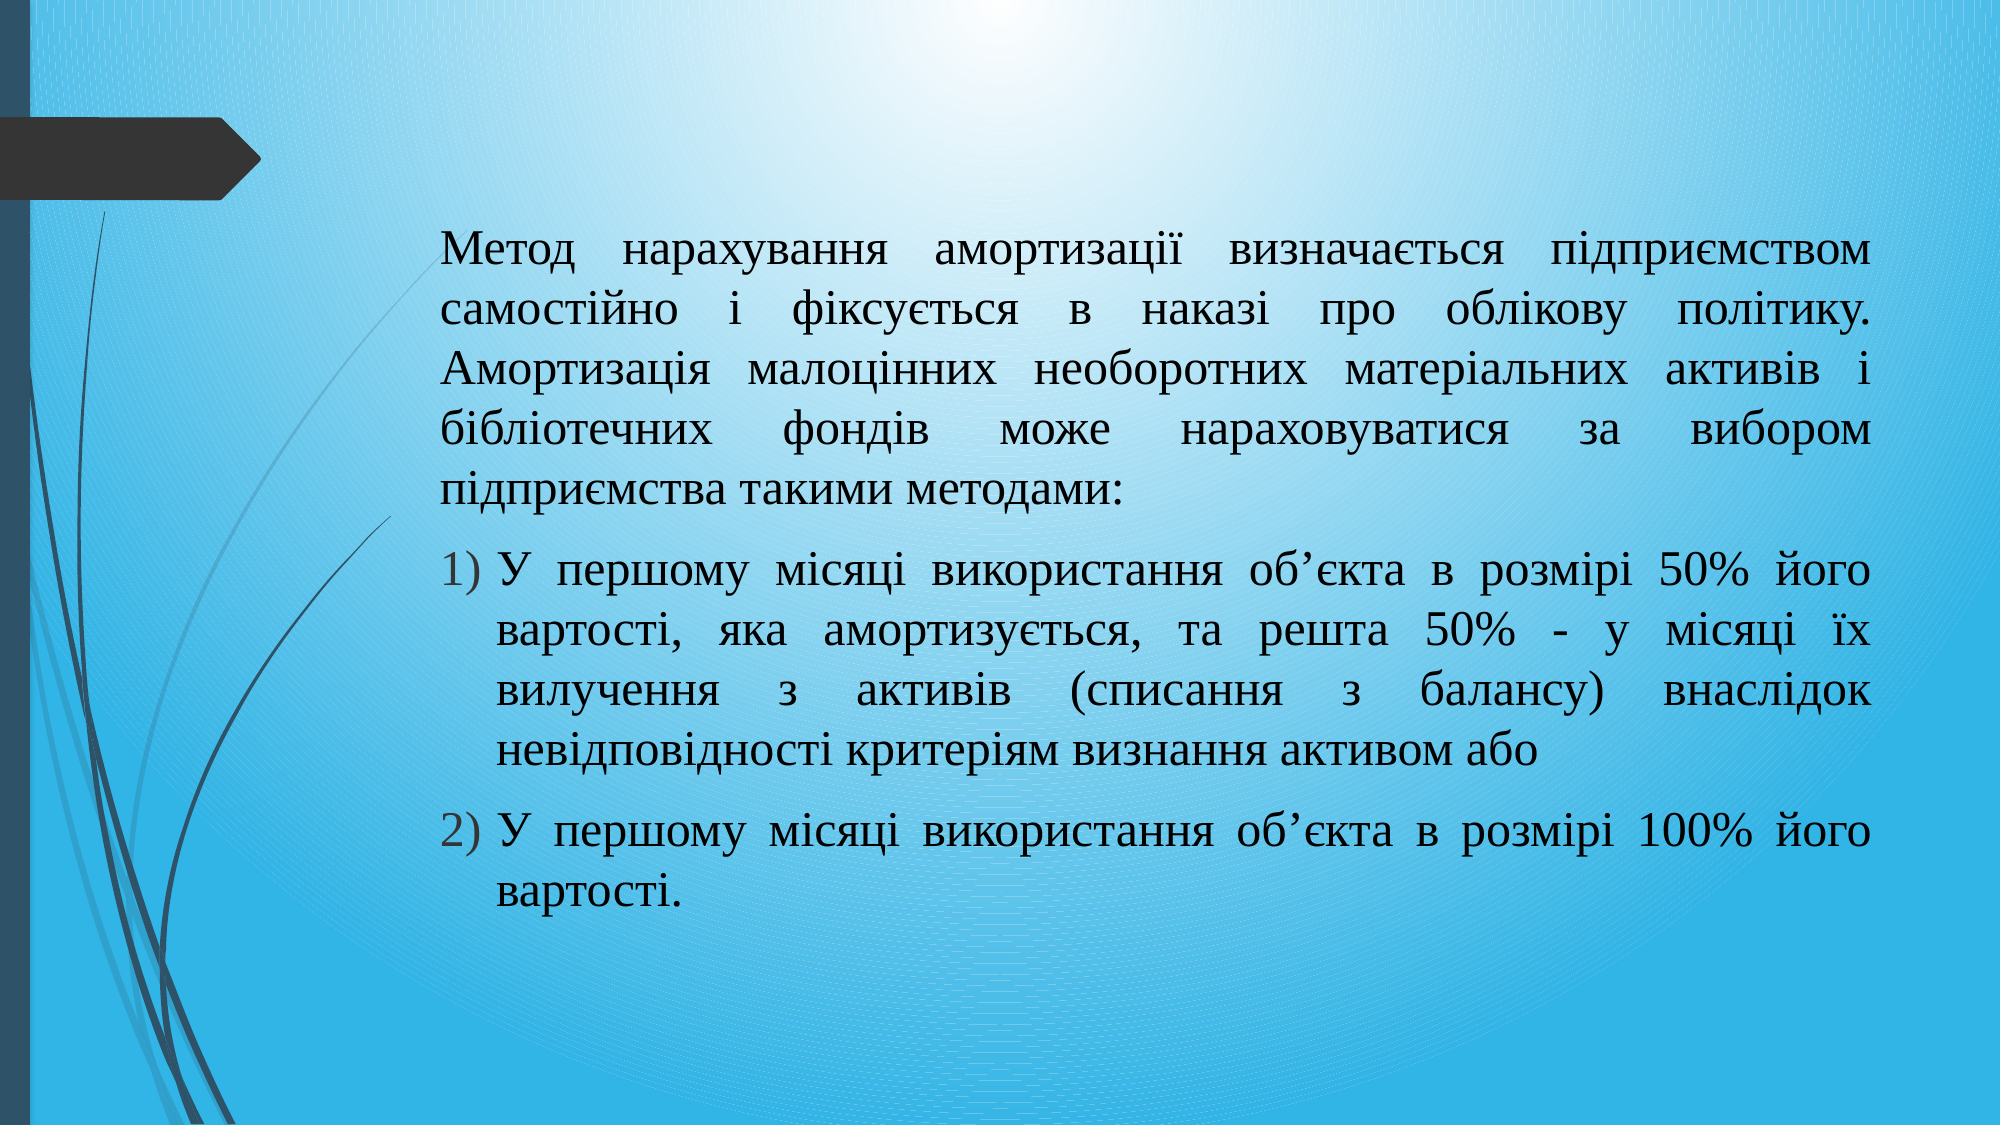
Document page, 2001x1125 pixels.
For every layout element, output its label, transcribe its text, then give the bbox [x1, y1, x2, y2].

list Метод нарахування амортизації визначається підприємством самостійно і фіксується в наказі про облікову політику. Амортизація малоцінних необоротних матеріальних активів і бібліотечних фондів може нараховуватися за вибором підприємства такими методами: У першому місяці використання об’єкта в розмірі 50% його вартості, яка амортизується, та решта 50% - у місяці їх вилучення з активів (списання з балансу) внаслідок невідповідності критеріям визнання активом або У першому місяці використання об’єкта в розмірі 100% його вартості. [424, 207, 1888, 828]
